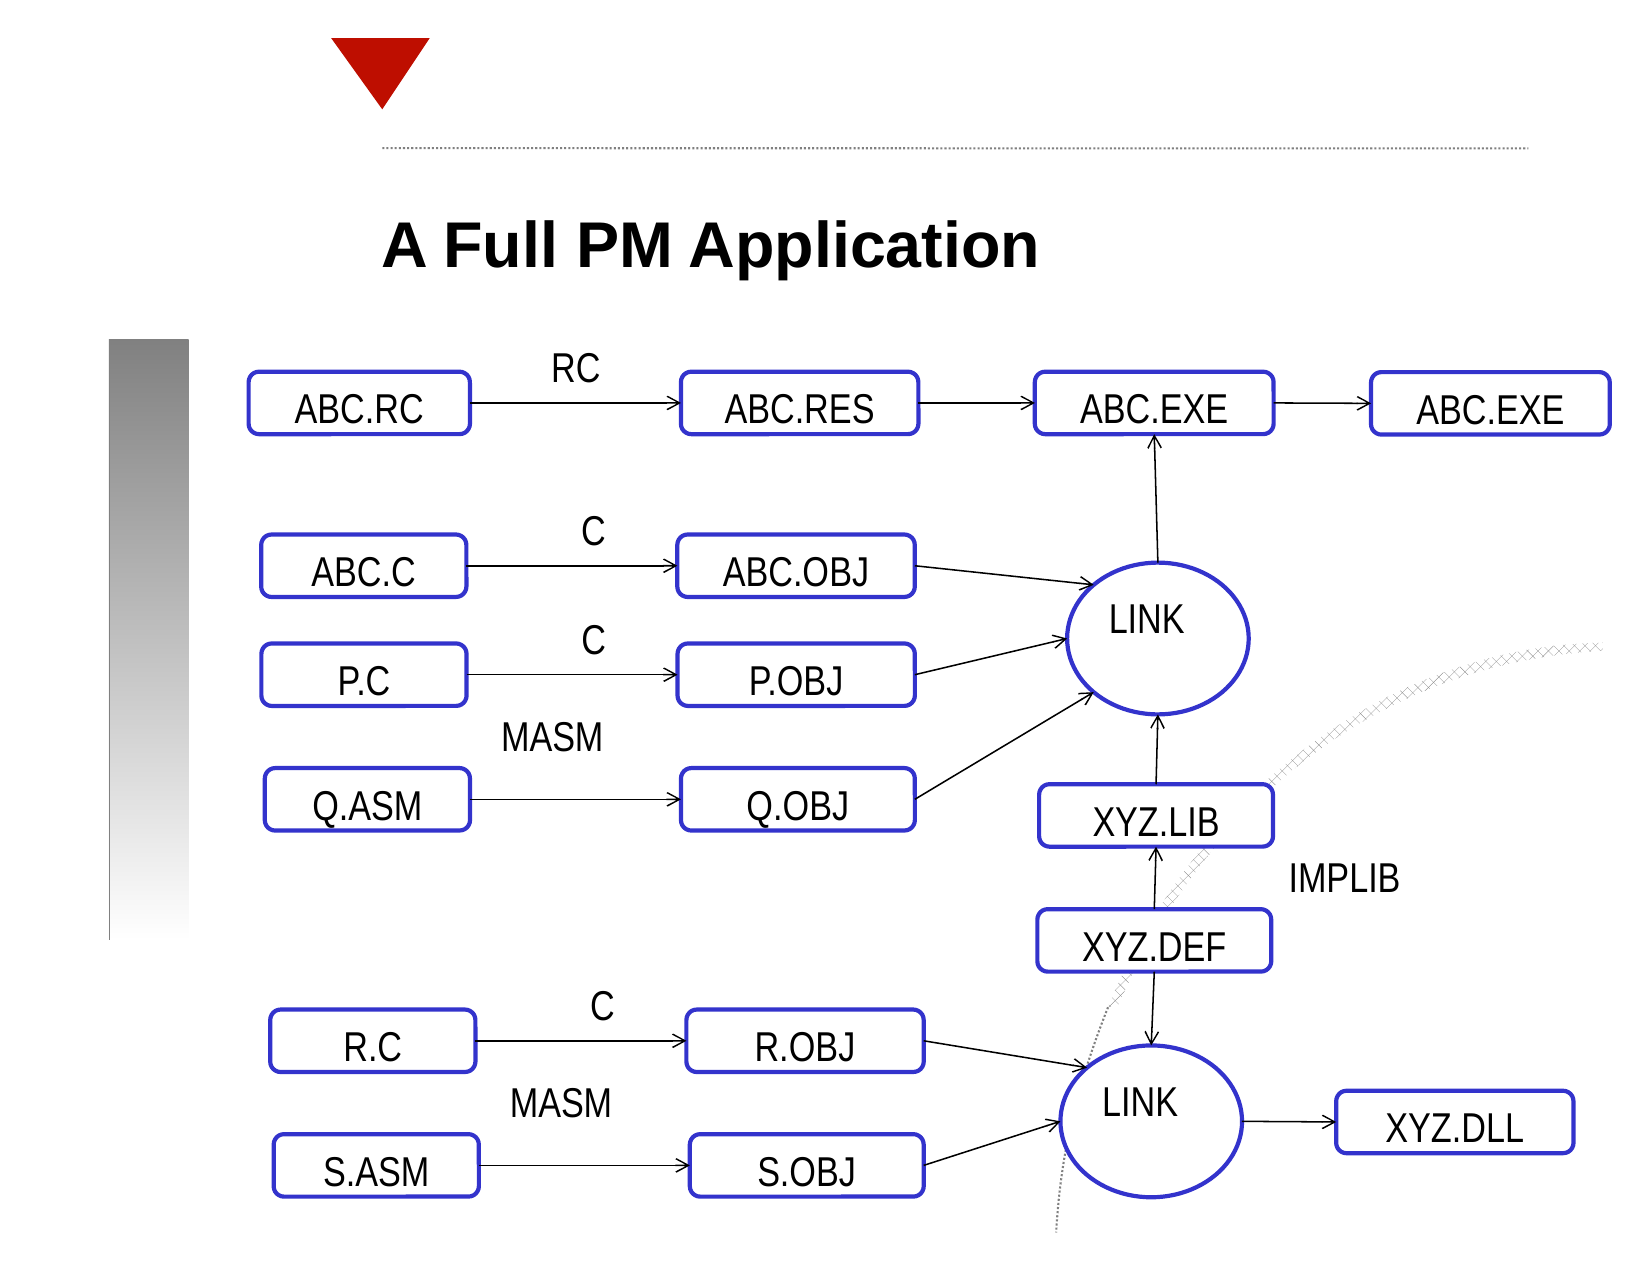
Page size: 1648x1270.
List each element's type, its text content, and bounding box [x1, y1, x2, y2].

text_box RC [536, 333, 649, 399]
text_box MASM [486, 702, 681, 768]
text_box P.OBJ [675, 641, 917, 709]
text_box XYZ.DEF [1035, 907, 1274, 974]
text_box LINK [1058, 1043, 1245, 1200]
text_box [1151, 971, 1155, 1046]
text_box XYZ.DLL [1334, 1088, 1576, 1156]
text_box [914, 565, 1094, 586]
text_box ABC.OBJ [675, 532, 917, 600]
text_box Q.ASM [262, 765, 473, 833]
text_box P.C [259, 641, 469, 709]
text_box C [566, 605, 620, 671]
text_box R.C [268, 1007, 478, 1075]
text_box ABC.EXE [1368, 370, 1612, 437]
text_box LINK [1065, 560, 1251, 717]
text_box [914, 691, 1094, 800]
text_box ABC.EXE [1032, 369, 1276, 437]
text_box IMPLIB [1273, 843, 1469, 909]
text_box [923, 1040, 1088, 1068]
text_box MASM [495, 1068, 690, 1134]
text_box C [575, 971, 628, 1037]
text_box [923, 1121, 1061, 1166]
text_box C [566, 496, 619, 562]
text_box ABC.RC [246, 369, 473, 437]
text_box ABC.C [259, 532, 469, 600]
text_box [914, 638, 1068, 675]
text_box A Full PM Application [381, 202, 1533, 280]
text_box S.OBJ [687, 1132, 926, 1199]
text_box R.OBJ [684, 1007, 926, 1075]
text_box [1154, 433, 1159, 563]
text_box Q.OBJ [678, 765, 917, 833]
text_box ABC.RES [678, 369, 921, 437]
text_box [1155, 714, 1159, 785]
text_box XYZ.LIB [1037, 782, 1276, 849]
text_box S.ASM [271, 1132, 481, 1199]
